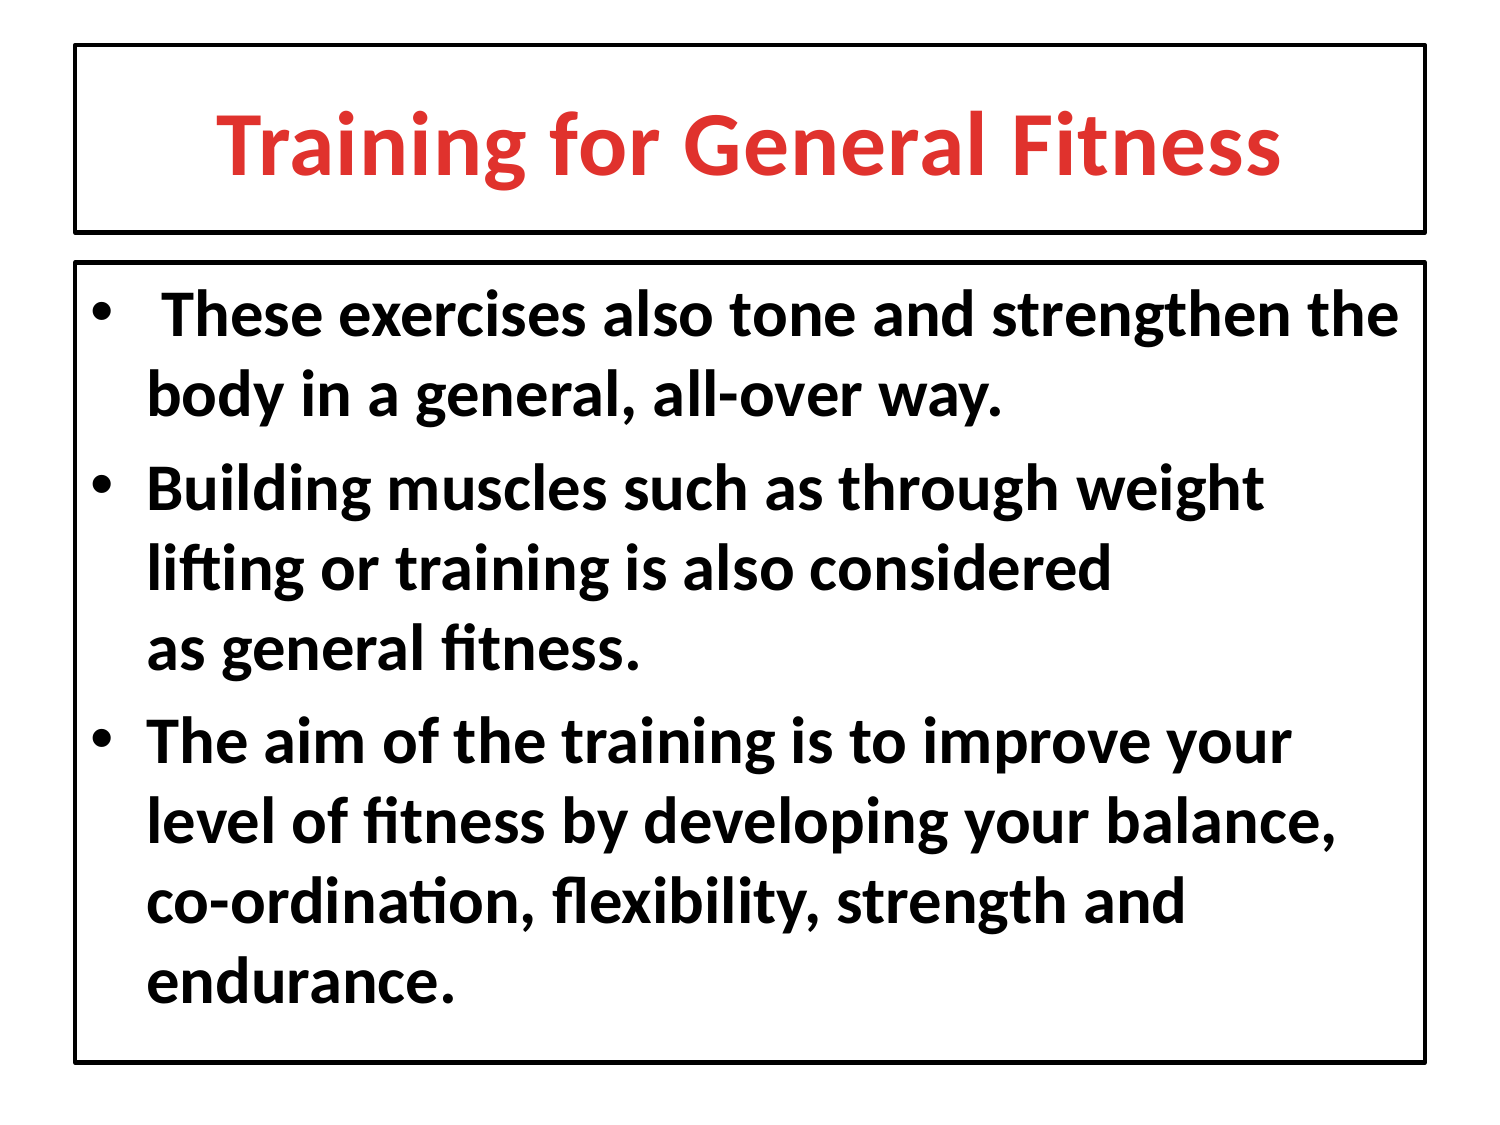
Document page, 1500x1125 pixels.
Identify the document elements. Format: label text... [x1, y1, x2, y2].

title Training for General Fitness [73, 43, 1427, 235]
list These exercises also tone and strengthen the body in a general, all-over way. Building muscles such as through weight lifting or training is also considered as general fitness. The aim of the training is to improve your level of fitness by developing your balance, co-ordination, flexibility, strength and endurance. [73, 260, 1427, 1065]
